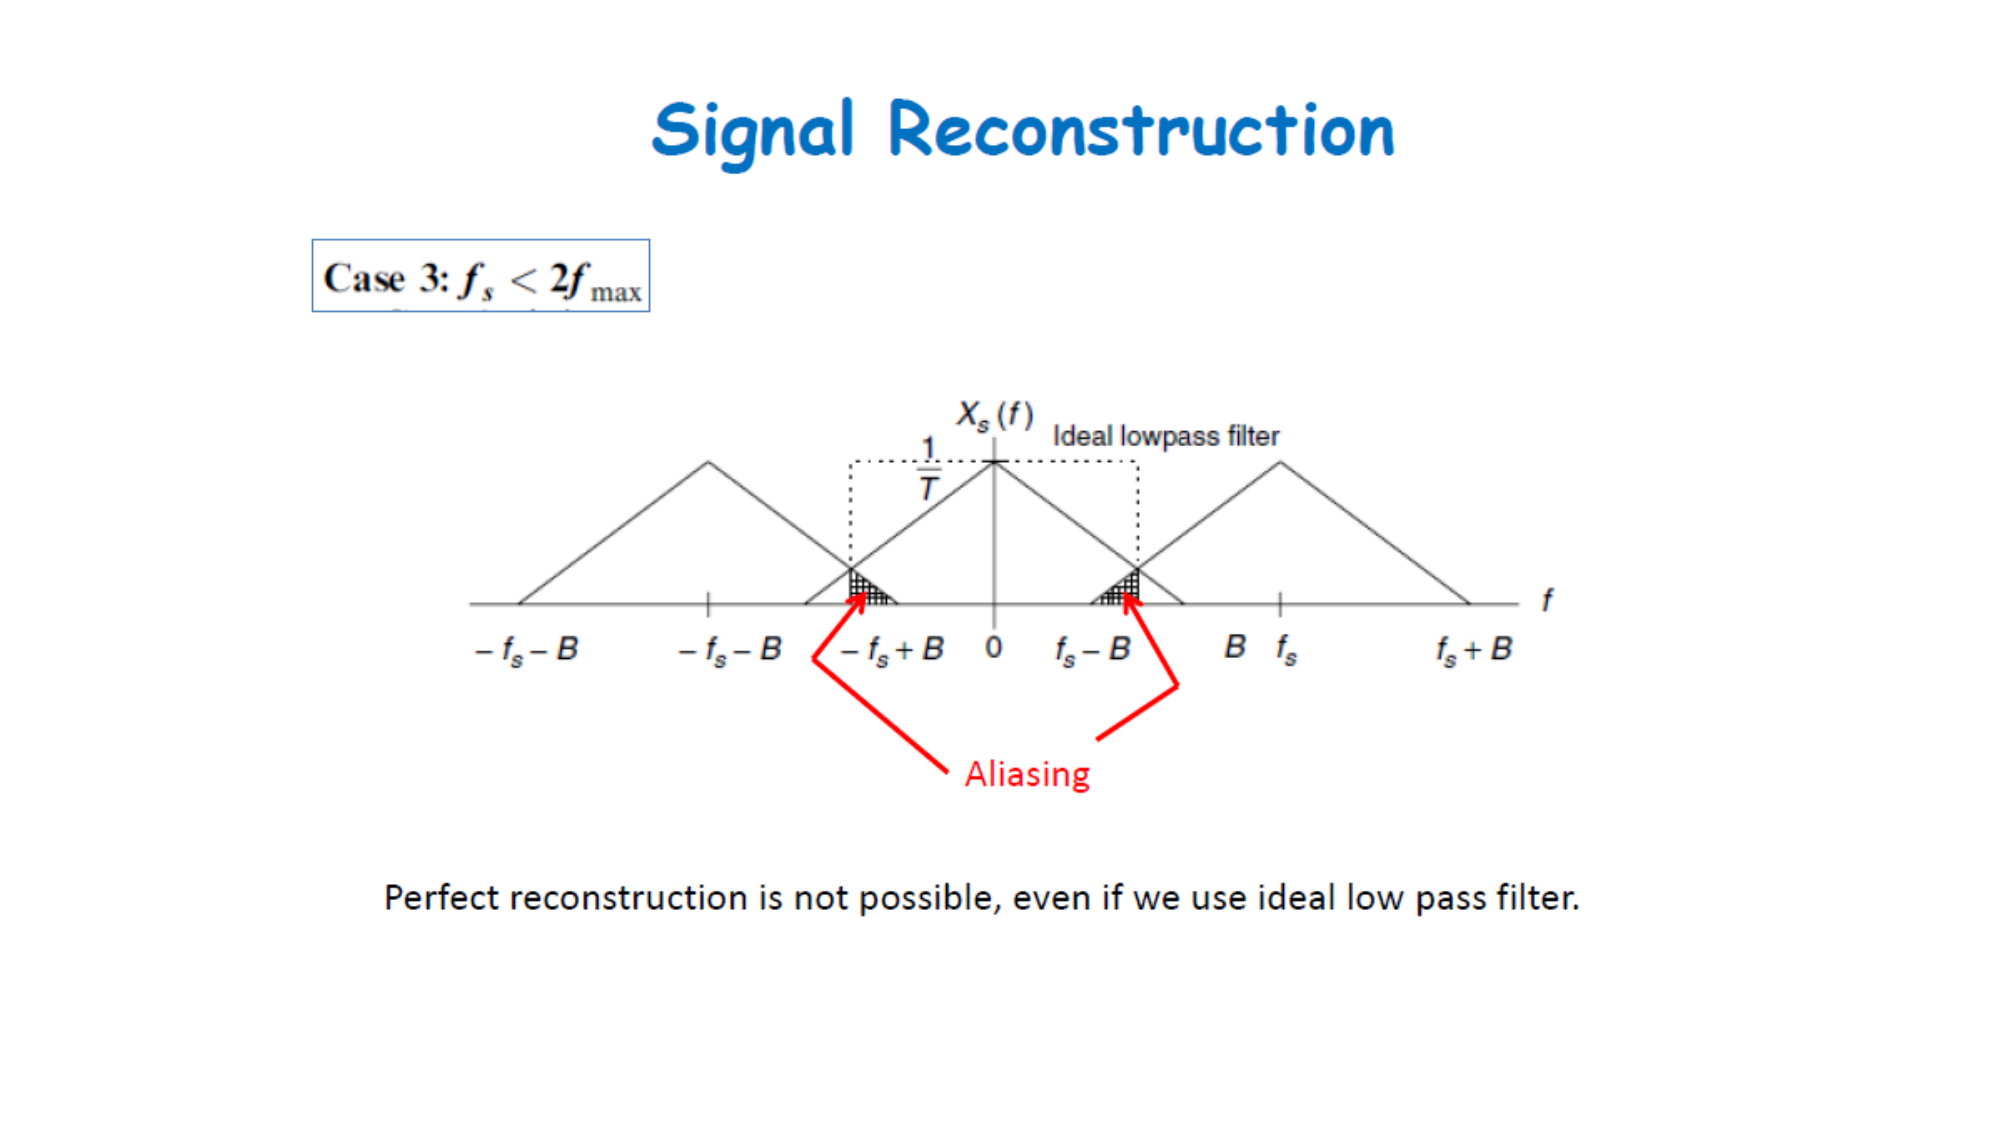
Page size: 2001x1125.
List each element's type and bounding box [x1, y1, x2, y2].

picture [292, 89, 1625, 980]
